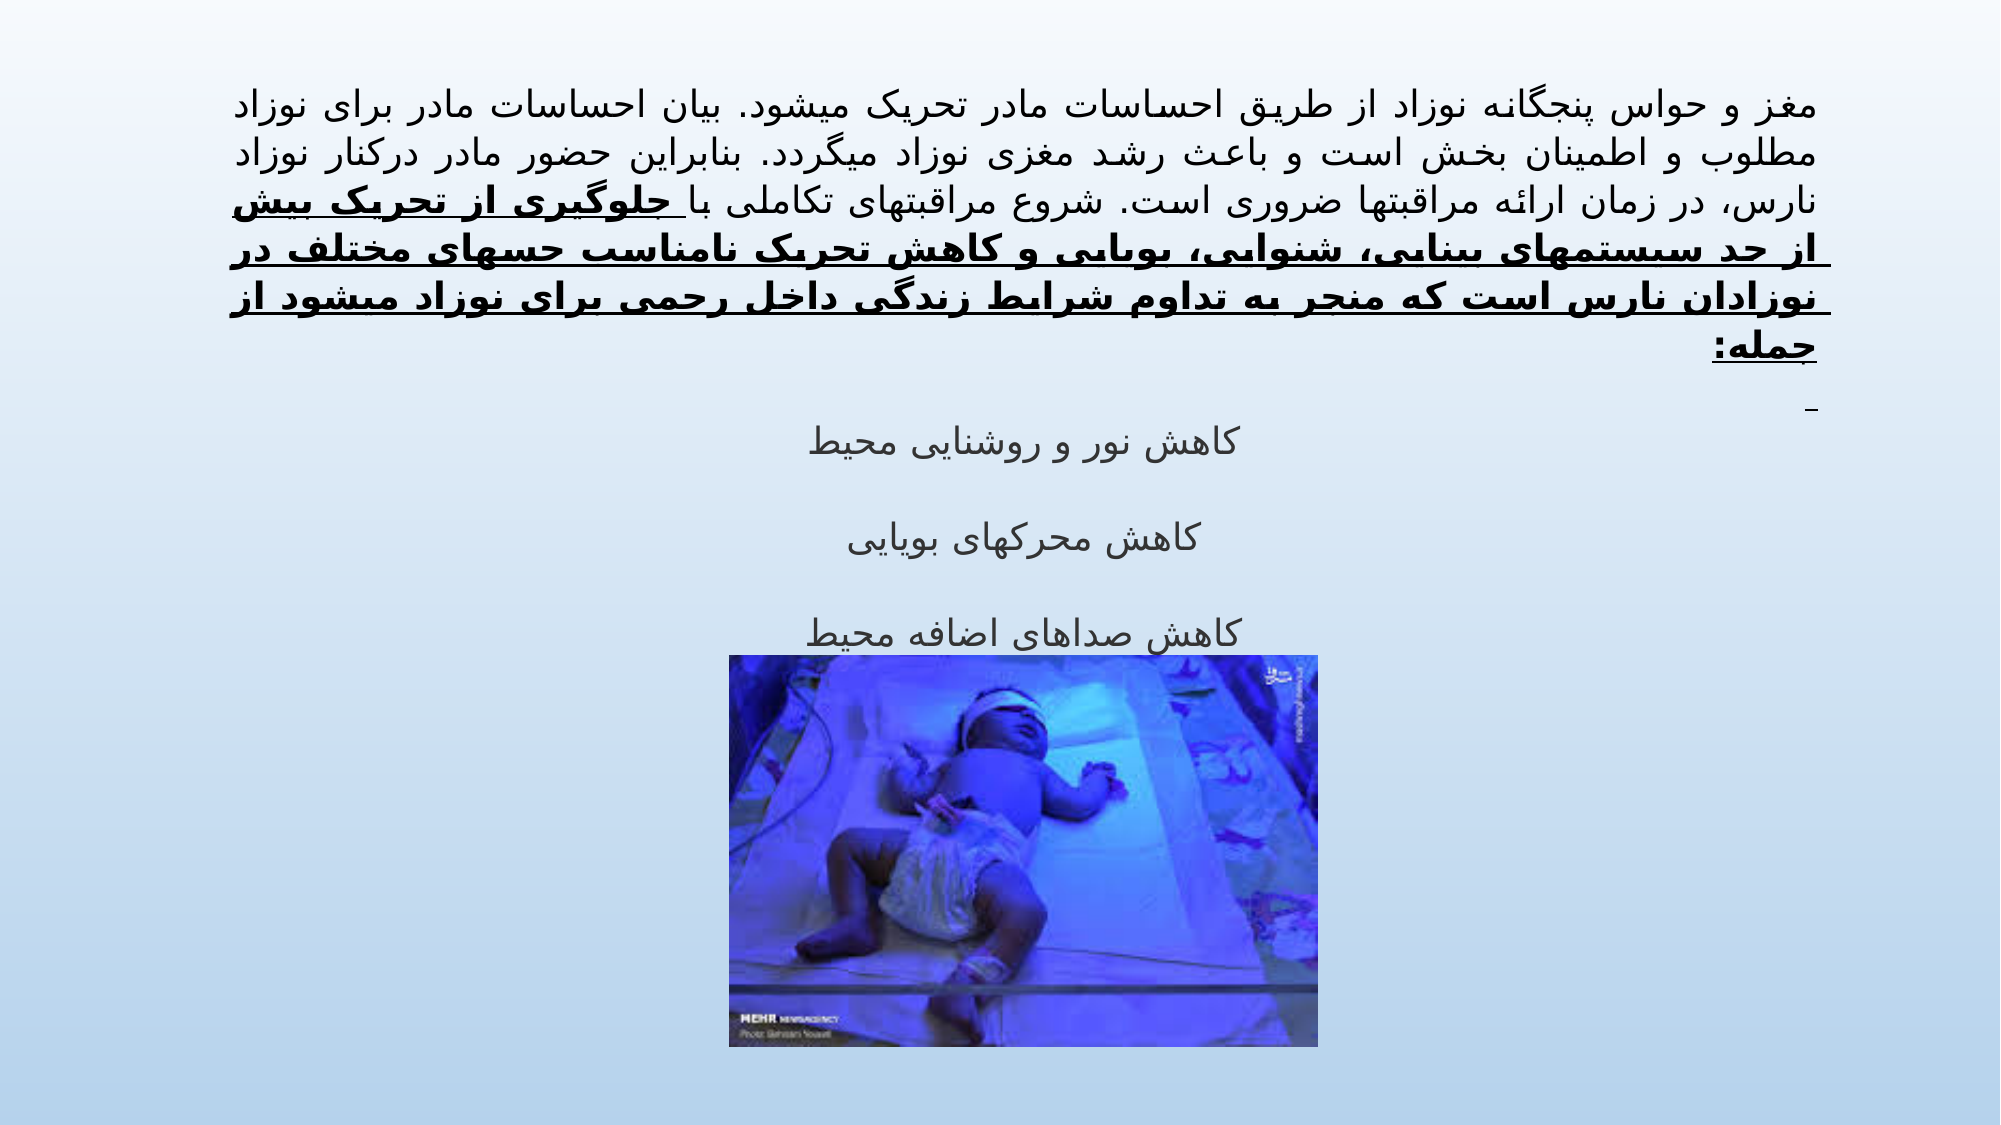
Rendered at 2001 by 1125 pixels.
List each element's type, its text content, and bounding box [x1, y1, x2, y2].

picture [729, 655, 1318, 1047]
text_box مغز و حواس پنج­گانه نوزاد از طریق احساسات مادر تحریک می­شود. بیان احساسات مادر برای نوزاد مطلوب و اطمینان بخش است و باعث رشد مغزی نوزاد می­گردد. بنابراین حضور مادر درکنار نوزاد نارس، در زمان ارائه مراقبت­ها ضروری است. شروع مراقبت­های تکاملی با جلوگیری از تحریک بیش از حد سیستم­های بینایی، شنوایی، بویایی و کاهش تحریک نامناسب حس­های مختلف در نوزادان نارس است که منجر به تداوم شرایط زندگی داخل رحمی برای نوزاد می­شود از جمله: کاهش نور و روشنایی محیط کاهش محرک­های بویایی کاهش صداهای اضافه محیط [215, 69, 1833, 662]
